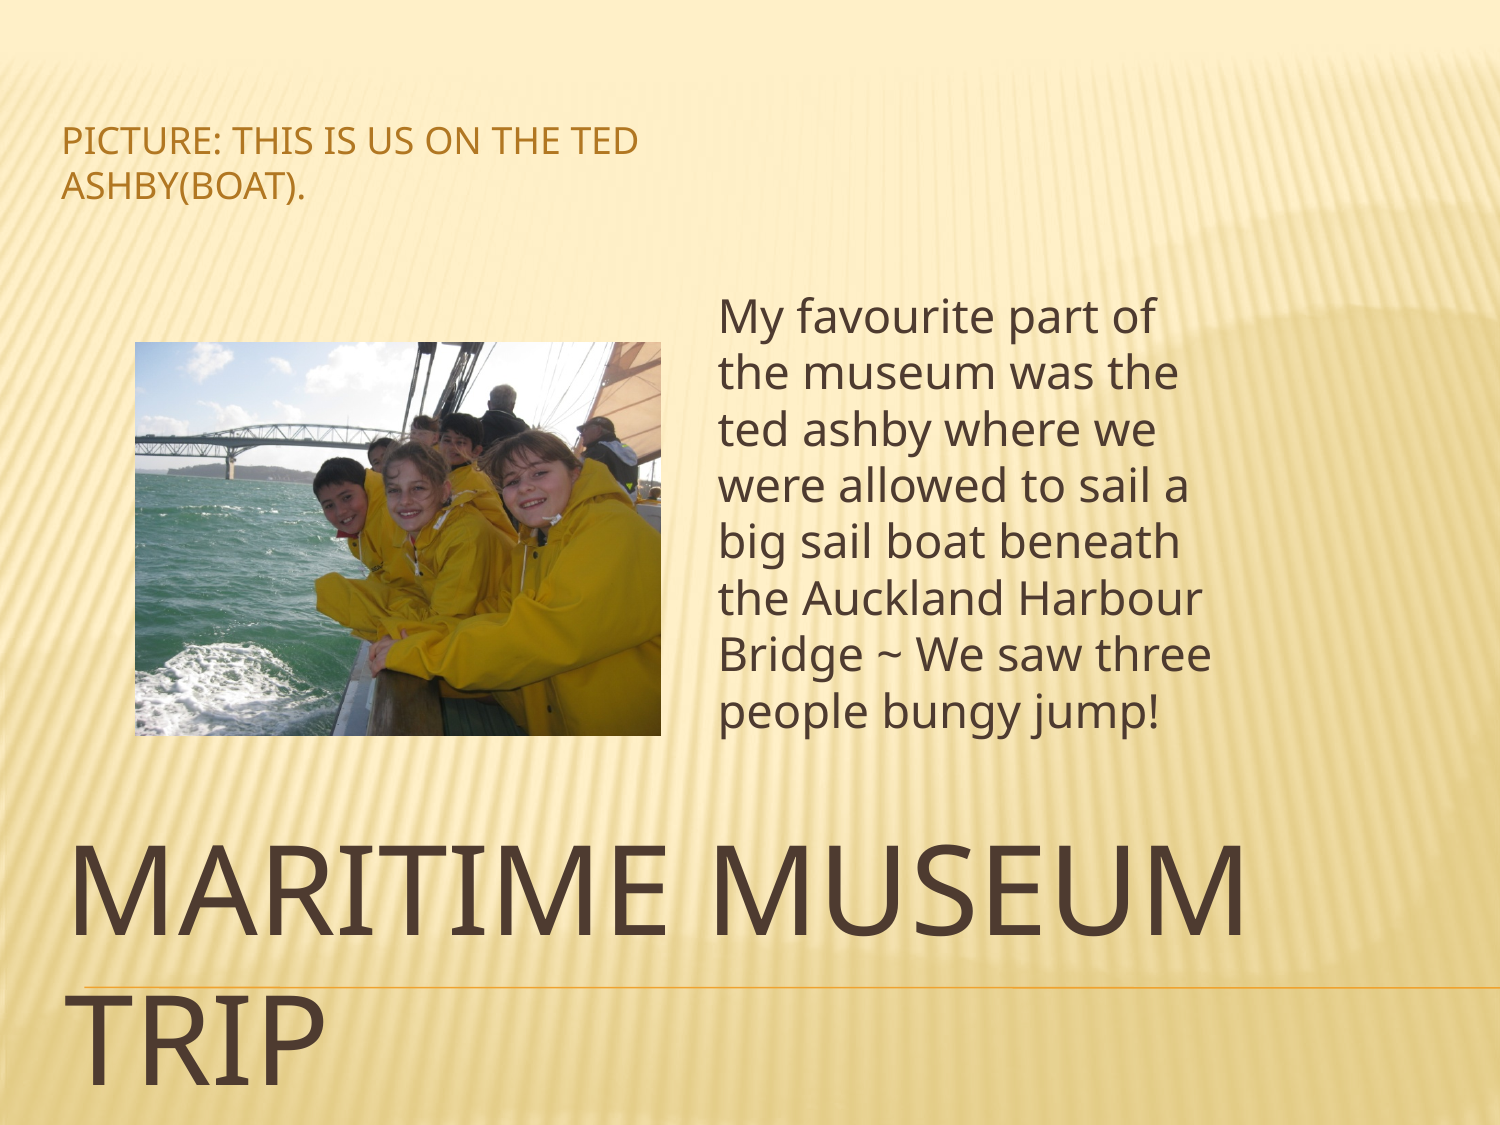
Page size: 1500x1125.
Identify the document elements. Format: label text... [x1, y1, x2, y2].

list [135, 342, 661, 737]
list Picture: This is us on the ted ashby(Boat). [46, 109, 750, 215]
title Maritime Museum trip [50, 887, 1463, 1033]
list My favourite part of the museum was the ted ashby where we were allowed to sail a big sail boat beneath the Auckland Harbour Bridge ~ We saw three people bungy jump! [702, 278, 1228, 789]
